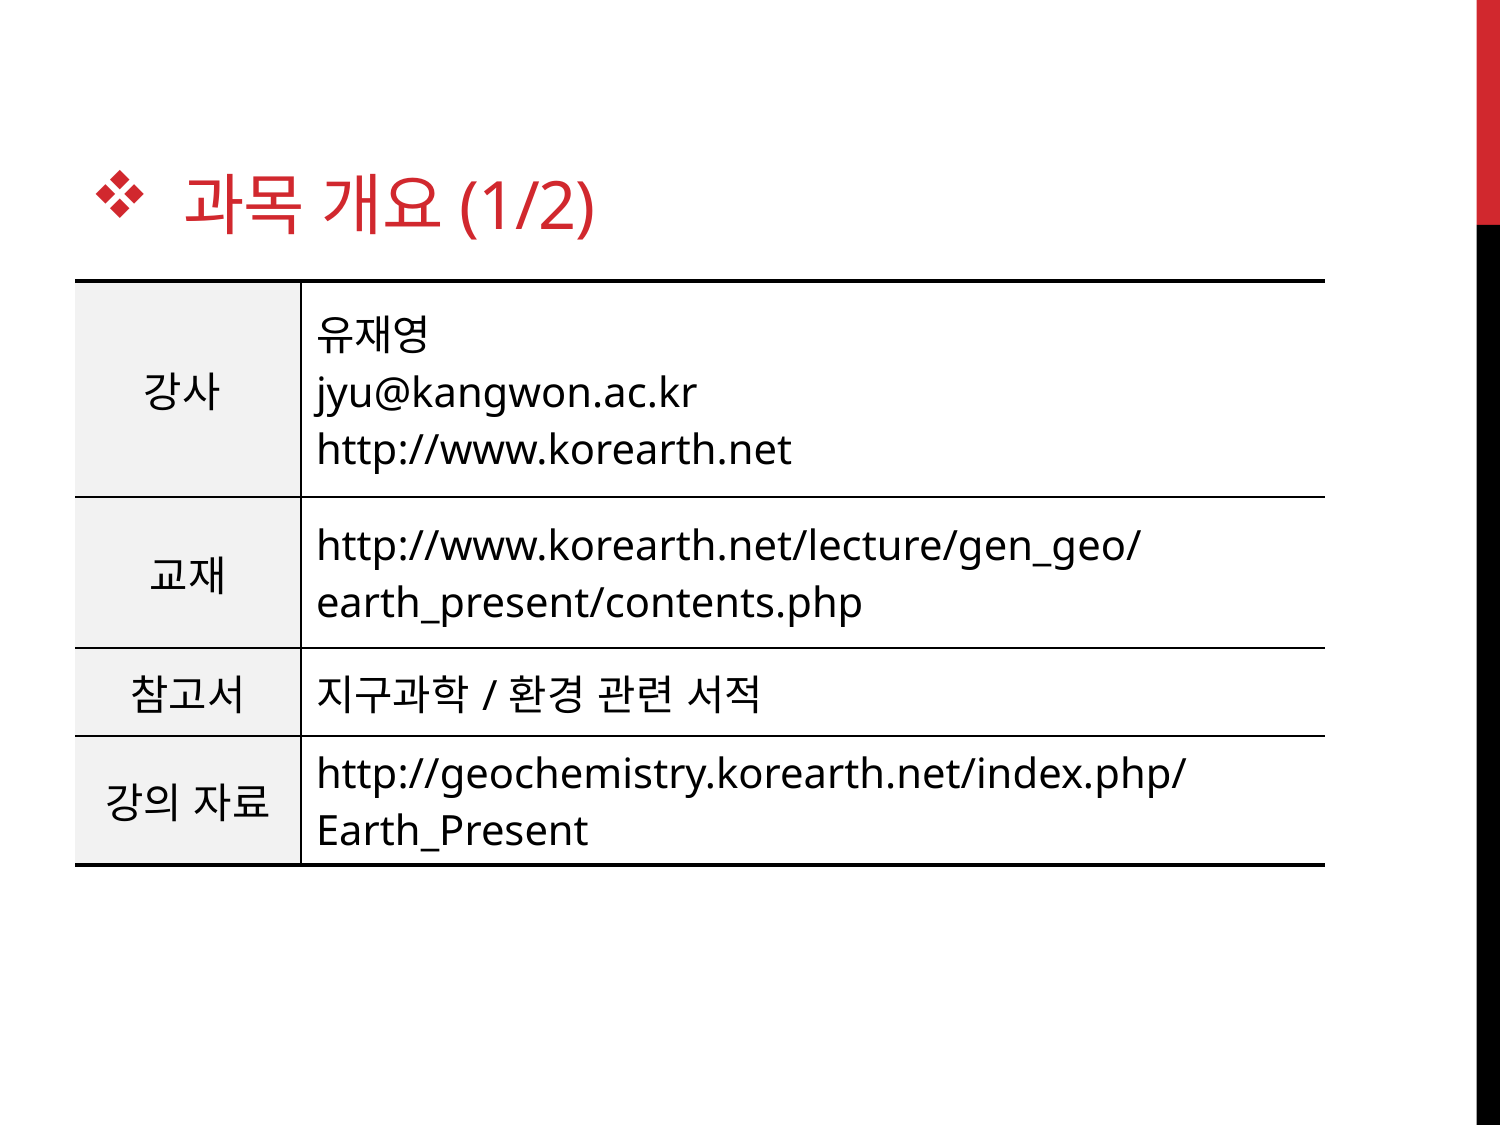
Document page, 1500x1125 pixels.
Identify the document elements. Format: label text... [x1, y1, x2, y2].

table_cell http://geochemistry.korearth.net/index.php/Earth_Present [302, 737, 1325, 863]
table_cell 강의 자료 [75, 737, 300, 863]
table_cell 지구과학/환경 관련 서적 [302, 649, 1325, 735]
table_cell 참고서 [75, 649, 300, 735]
table_header 유재영 jyu@kangwon.ac.kr http://www.korearth.net [302, 283, 1325, 496]
table_cell 교재 [75, 498, 300, 647]
table_cell http://www.korearth.net/lecture/gen_geo/earth_present/contents.php [302, 498, 1325, 647]
title 과목 개요(1/2) [75, 25, 1412, 250]
table_header 강사 [75, 283, 300, 496]
